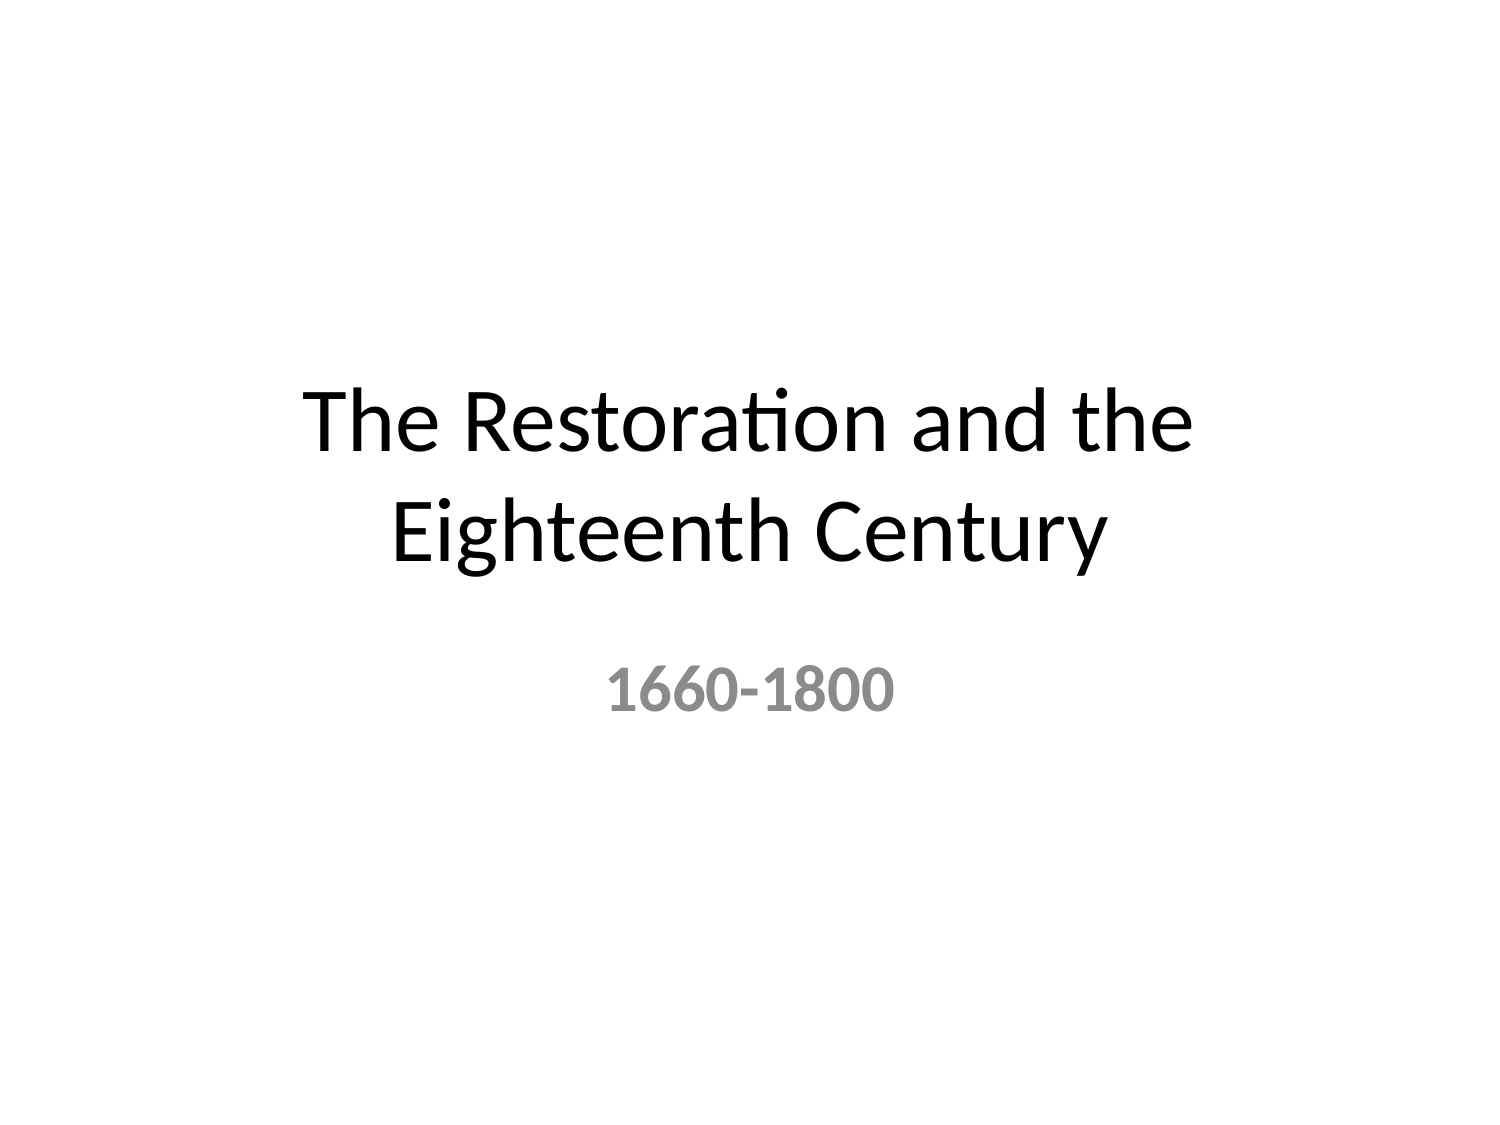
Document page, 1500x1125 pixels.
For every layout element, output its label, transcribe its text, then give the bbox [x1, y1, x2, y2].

title The Restoration and the Eighteenth Century [112, 349, 1388, 591]
subtitle 1660-1800 [225, 637, 1275, 925]
